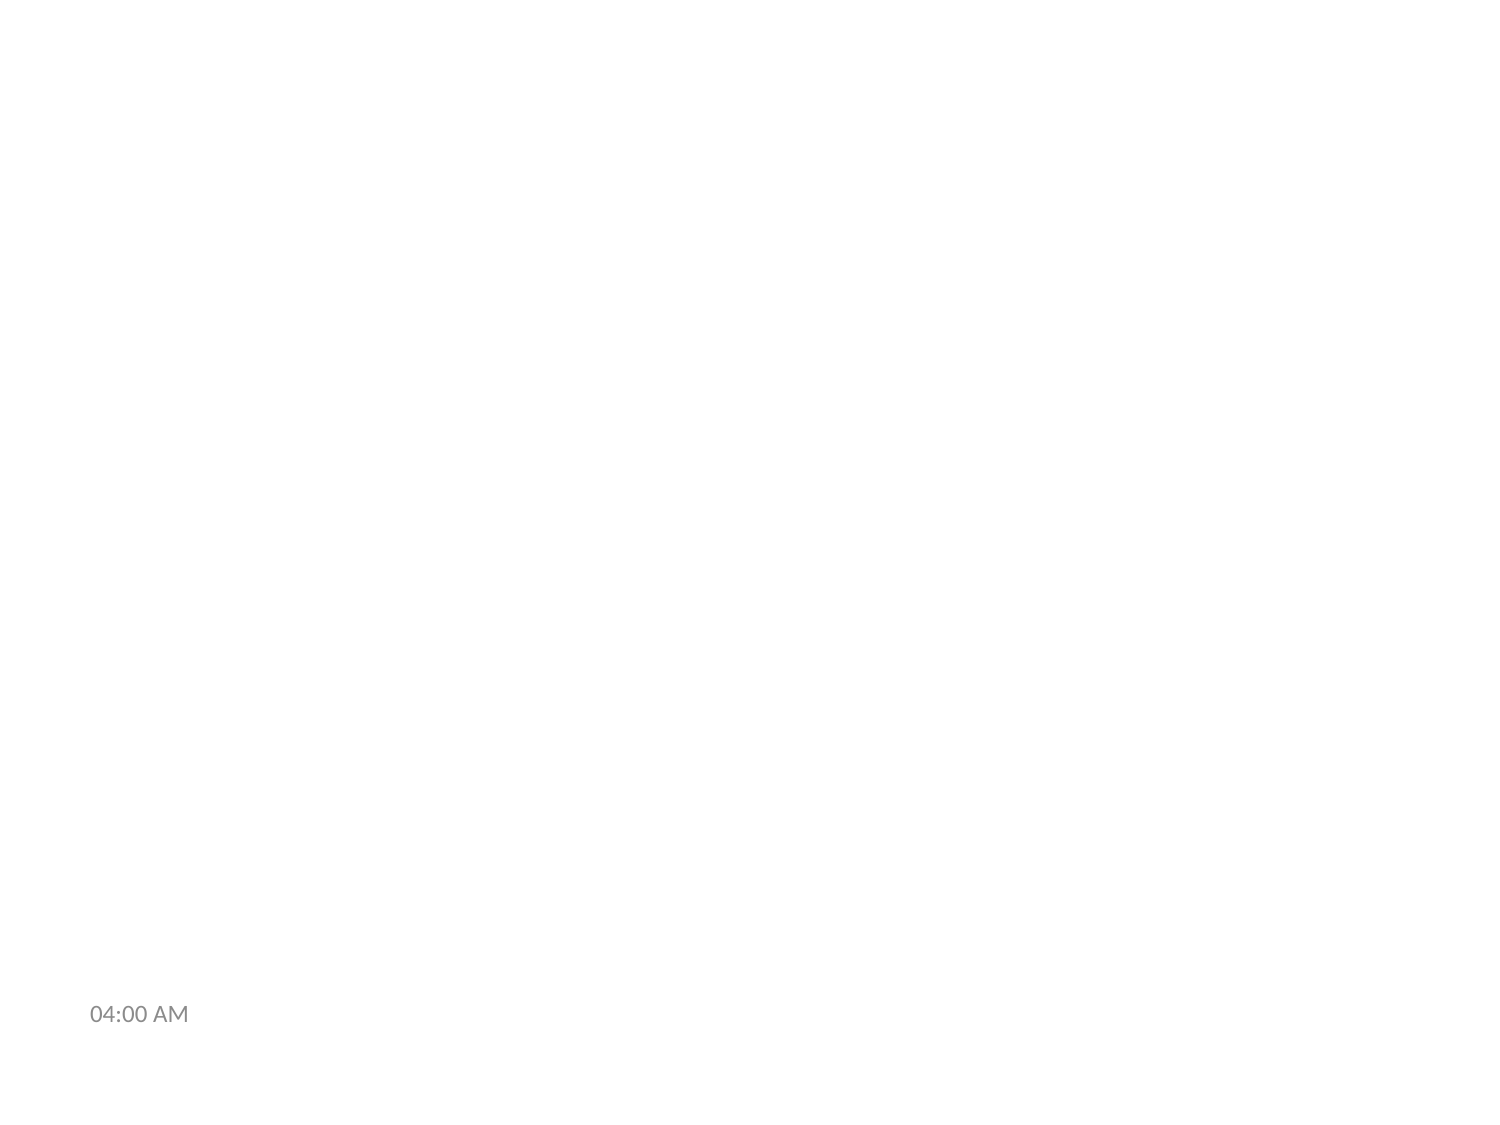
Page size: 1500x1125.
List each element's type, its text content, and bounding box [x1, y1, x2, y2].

text_box 3:35 PM [75, 982, 425, 1043]
